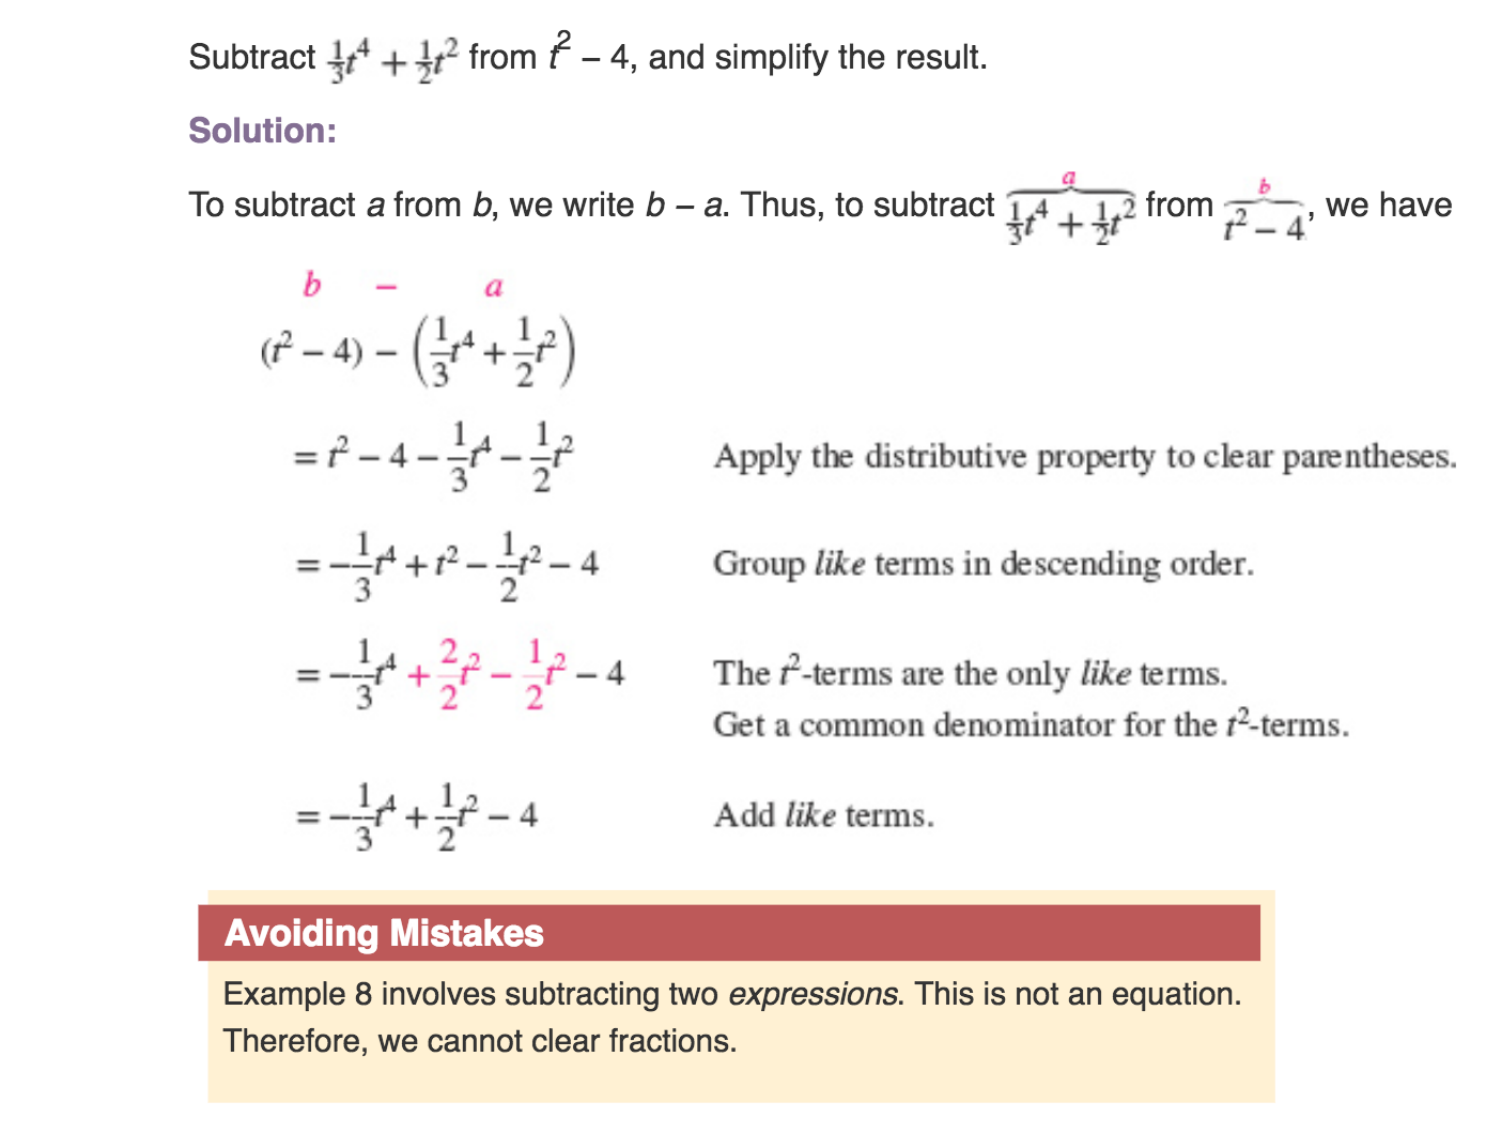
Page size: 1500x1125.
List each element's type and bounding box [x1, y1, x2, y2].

list [0, 28, 1500, 1117]
